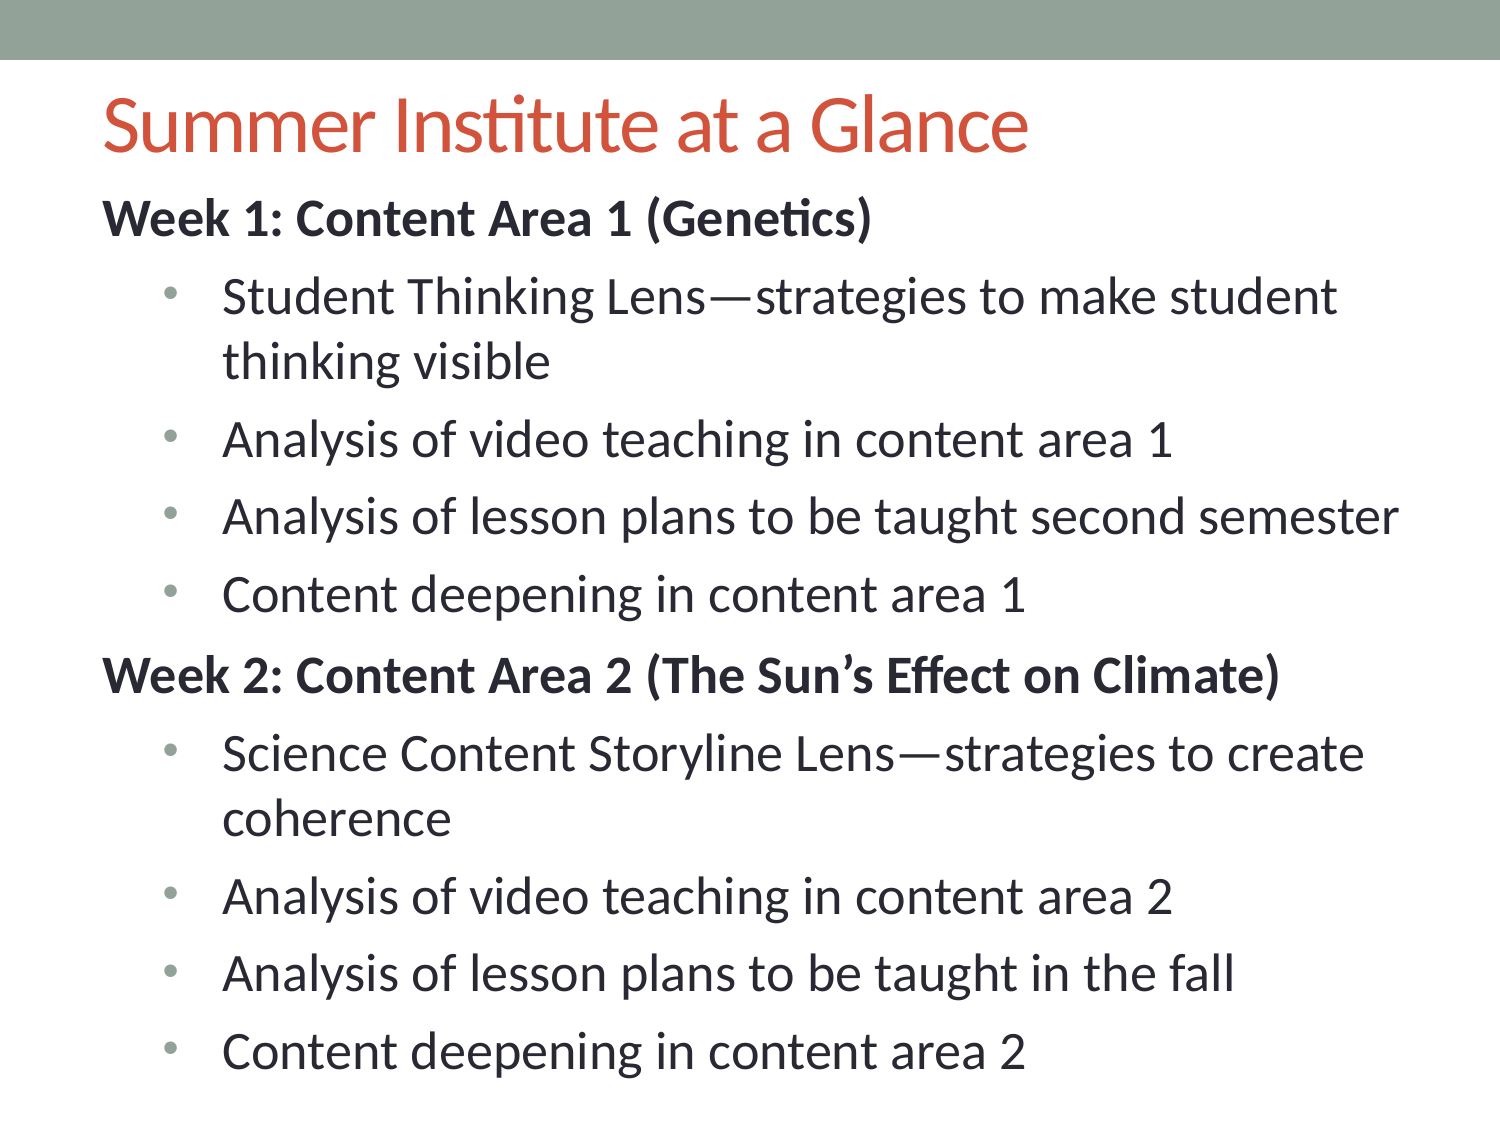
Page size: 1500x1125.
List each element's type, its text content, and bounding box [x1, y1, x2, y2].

title Summer Institute at a Glance [87, 37, 1375, 174]
list Week 1: Content Area 1 (Genetics) Student Thinking Lens—strategies to make student thinking visible Analysis of video teaching in content area 1 Analysis of lesson plans to be taught second semester Content deepening in content area 1 Week 2: Content Area 2 (The Sun’s Effect on Climate) Science Content Storyline Lens—strategies to create coherence Analysis of video teaching in content area 2 Analysis of lesson plans to be taught in the fall Content deepening in content area 2 [87, 174, 1475, 1100]
